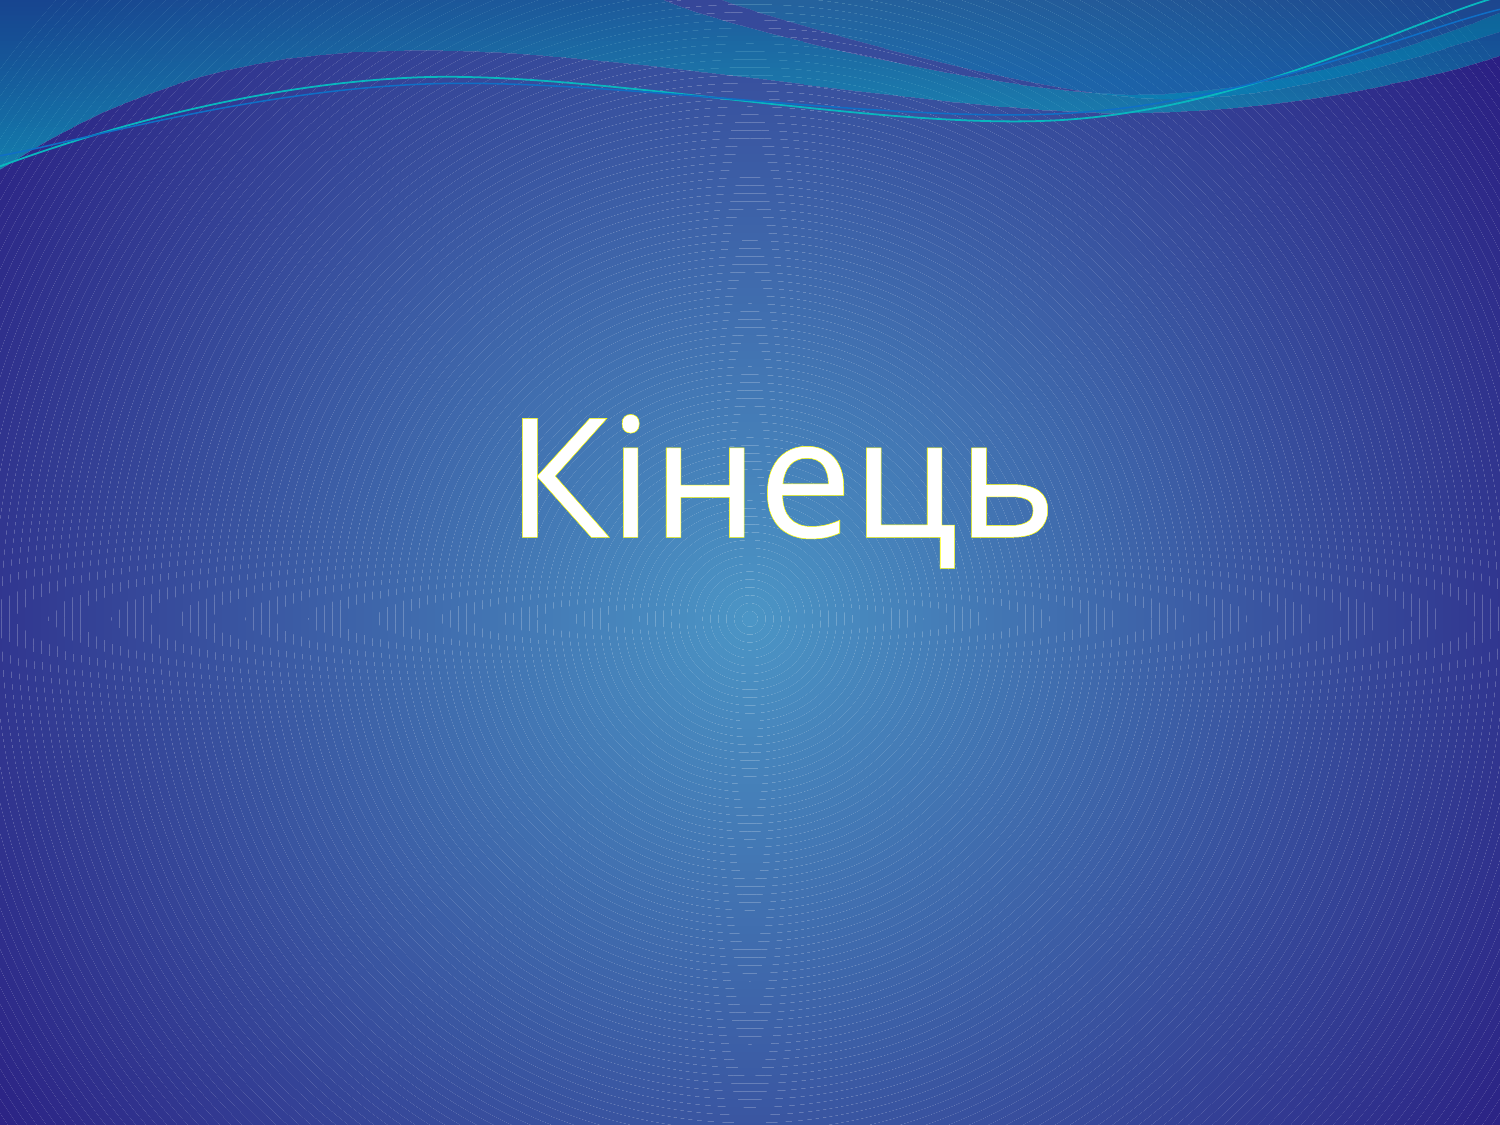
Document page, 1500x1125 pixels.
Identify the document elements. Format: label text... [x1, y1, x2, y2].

text_box Кінець [491, 363, 1072, 578]
